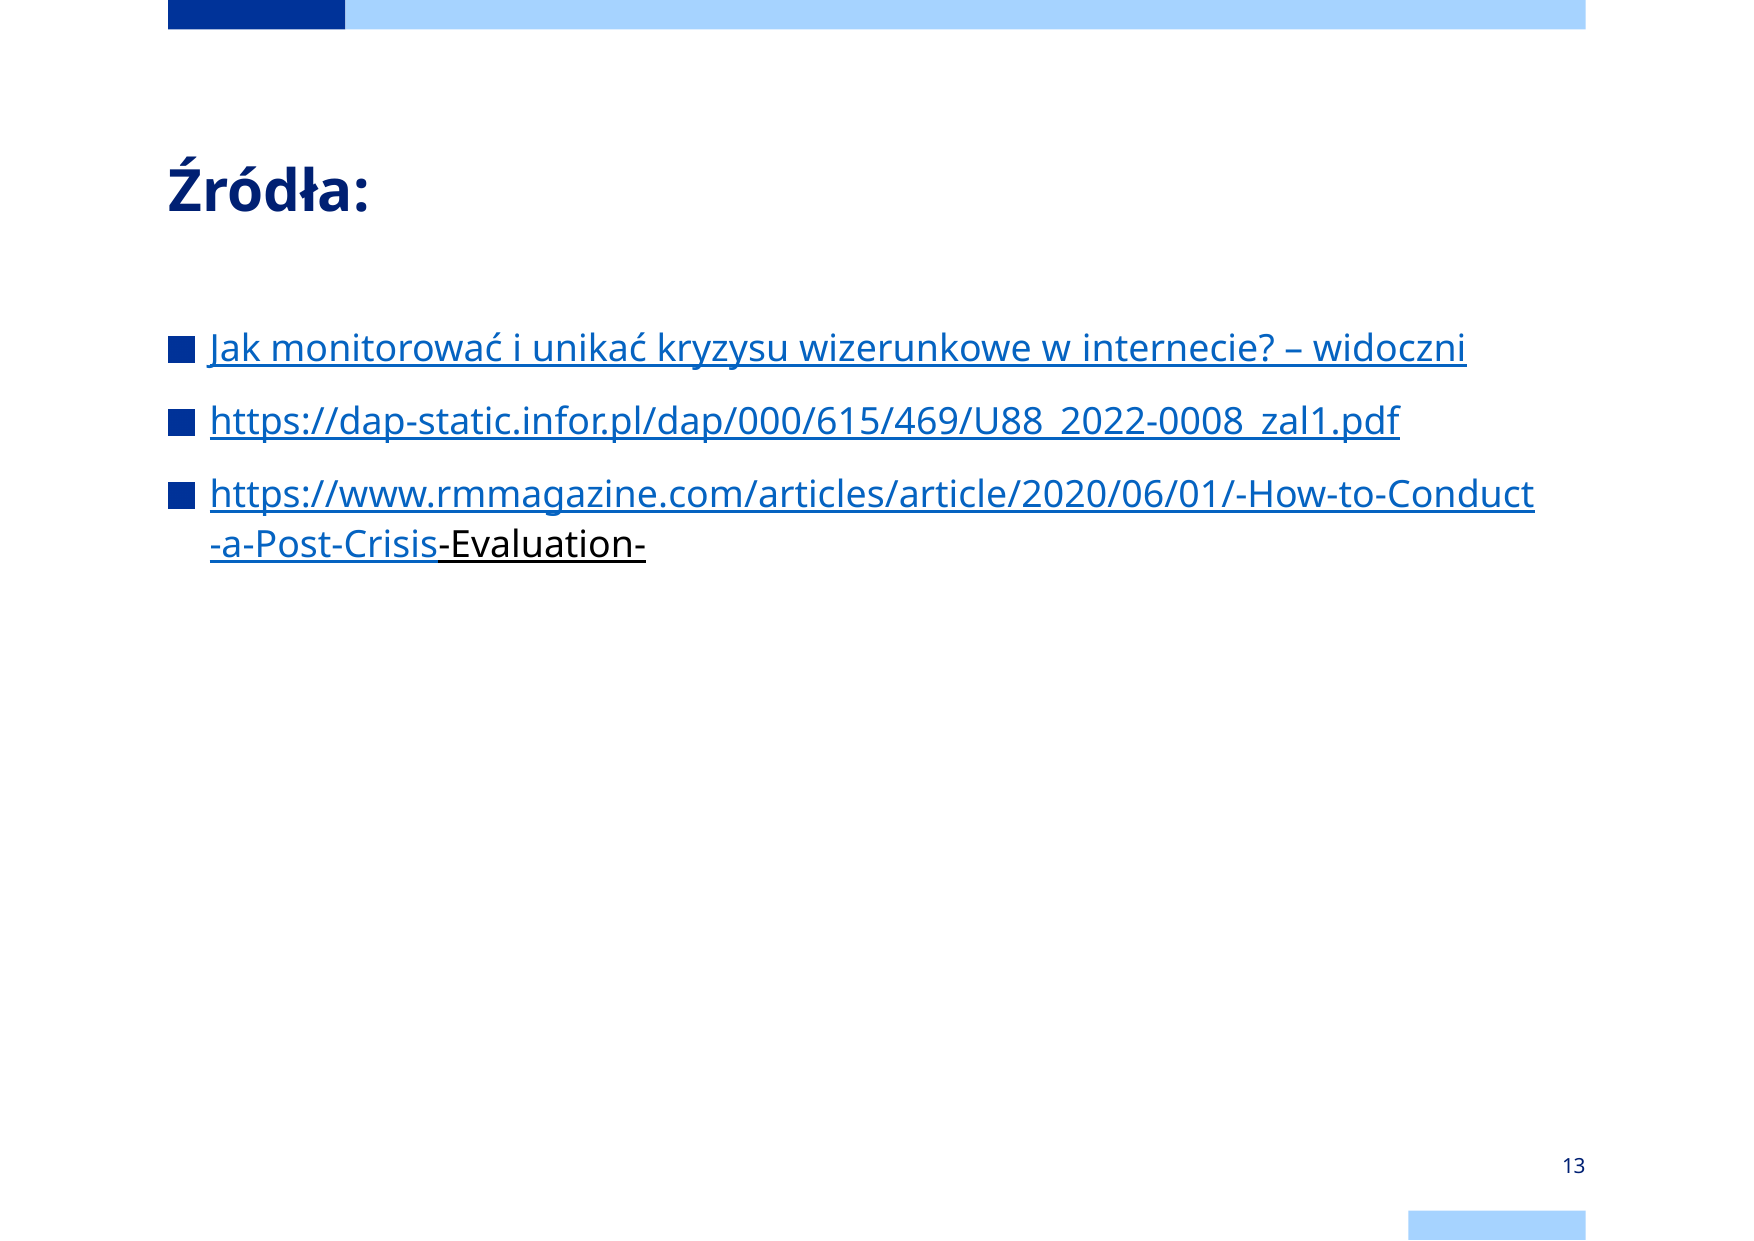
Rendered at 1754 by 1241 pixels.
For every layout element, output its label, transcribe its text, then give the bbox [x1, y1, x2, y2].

picture [168, 409, 195, 436]
picture [168, 482, 195, 509]
picture [168, 336, 195, 363]
title Źródła: [168, 147, 1586, 324]
slide_number 13 [1408, 1151, 1586, 1182]
list Jak monitorować i unikać kryzysu wizerunkowe w internecie? – widoczni https://dap-static.infor.pl/dap/000/615/469/U88_2022-0008_zal1.pdf https://www.rmmagazine.com/articles/article/2020/06/01/-How-to-Conduct-a-Post-Crisis-Evaluation- [168, 324, 1586, 1093]
